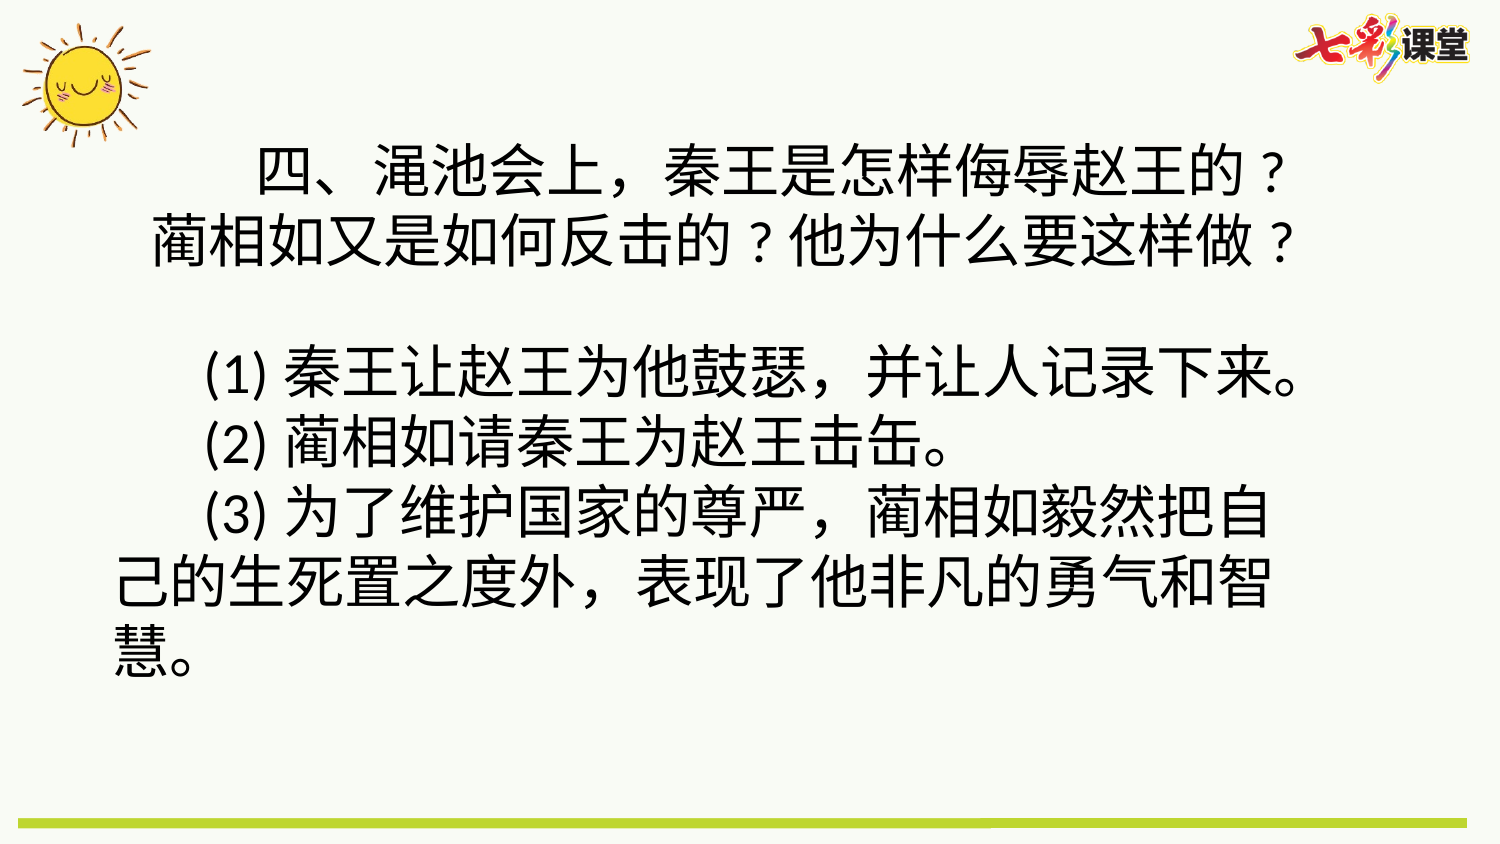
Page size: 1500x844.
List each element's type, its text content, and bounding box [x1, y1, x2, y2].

text_box (1)秦王让赵王为他鼓瑟，并让人记录下来。 (2)蔺相如请秦王为赵王击缶。 (3)为了维护国家的尊严，蔺相如毅然把自己的生死置之度外，表现了他非凡的勇气和智慧。 [96, 327, 1337, 693]
picture [0, 0, 173, 172]
text_box 四、渑池会上，秦王是怎样侮辱赵王的?蔺相如又是如何反击的?他为什么要这样做? [135, 126, 1298, 327]
picture [18, 771, 1467, 844]
picture [1291, 9, 1472, 87]
